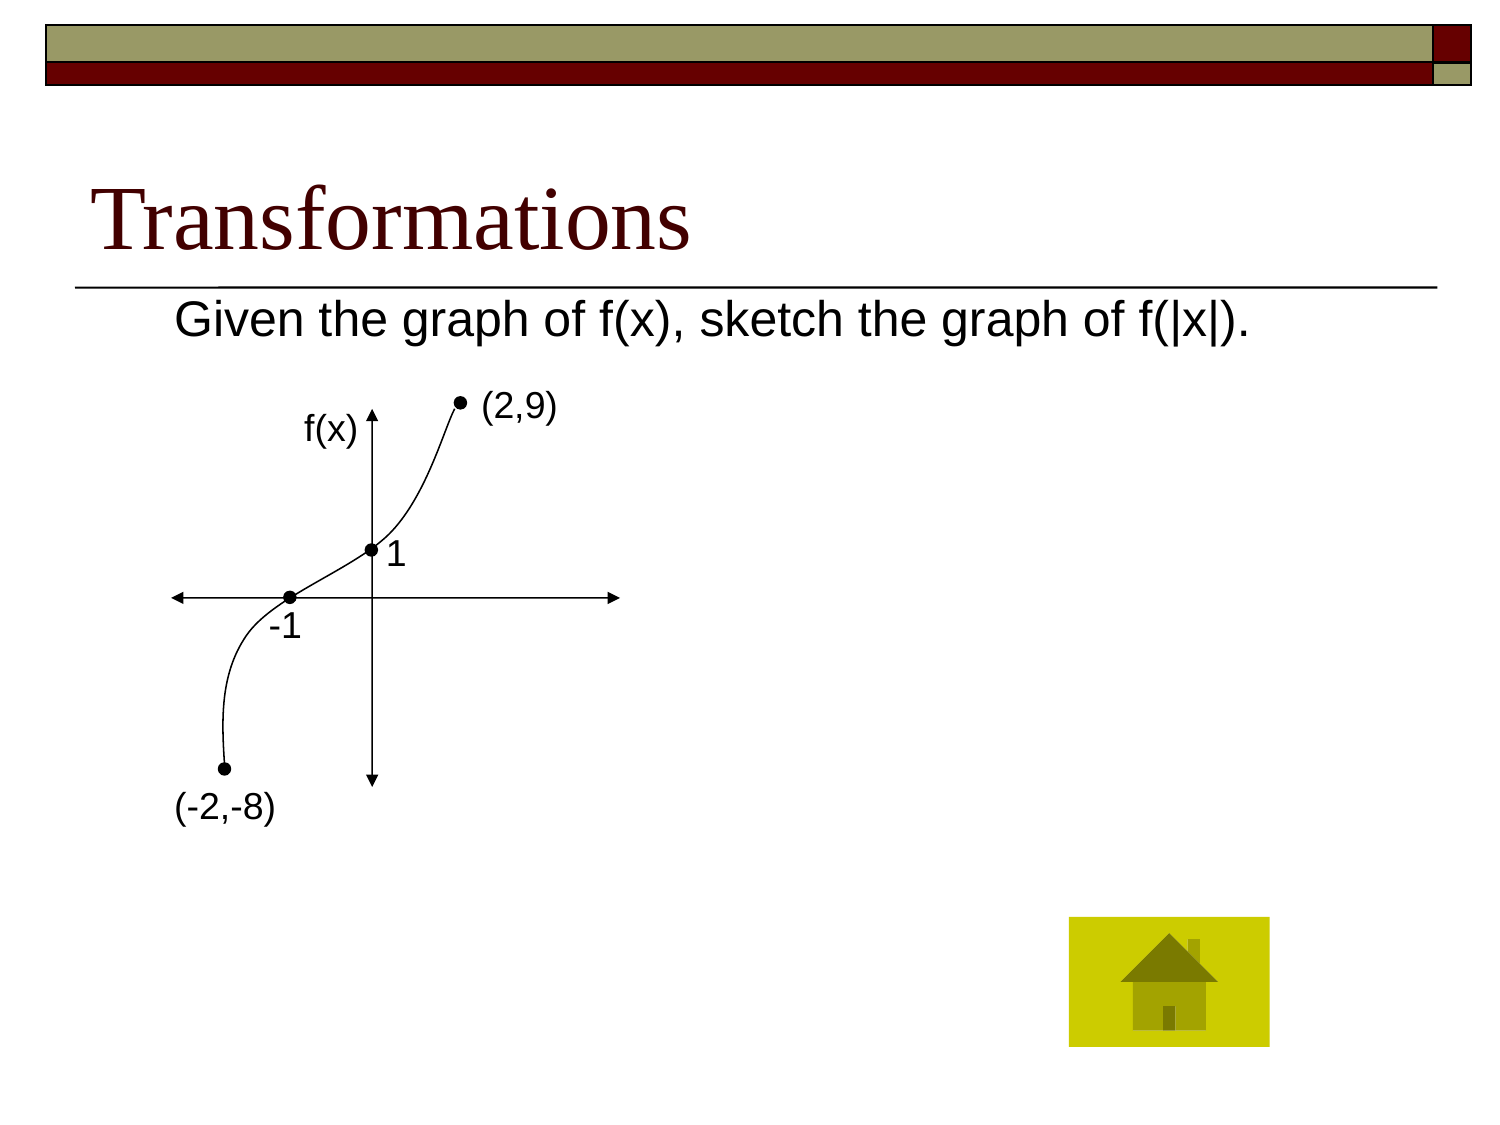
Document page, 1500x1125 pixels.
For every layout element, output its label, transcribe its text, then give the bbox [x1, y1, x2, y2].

text_box [1068, 916, 1270, 1047]
text_box f(x) [289, 397, 443, 457]
text_box [171, 591, 253, 605]
text_box 1 [371, 522, 466, 582]
title Transformations [74, 87, 1426, 276]
text_box Given the graph of f(x), sketch the graph of f(|x|). [159, 278, 1270, 354]
text_box (2,9) [466, 373, 821, 434]
text_box -1 [253, 593, 420, 654]
text_box [443, 408, 455, 438]
text_box [365, 544, 371, 556]
text_box [454, 396, 467, 409]
text_box [297, 551, 366, 593]
text_box [420, 591, 621, 605]
text_box [383, 457, 436, 522]
text_box [222, 627, 302, 767]
text_box [218, 762, 231, 774]
text_box (-2,-8) [159, 774, 514, 835]
